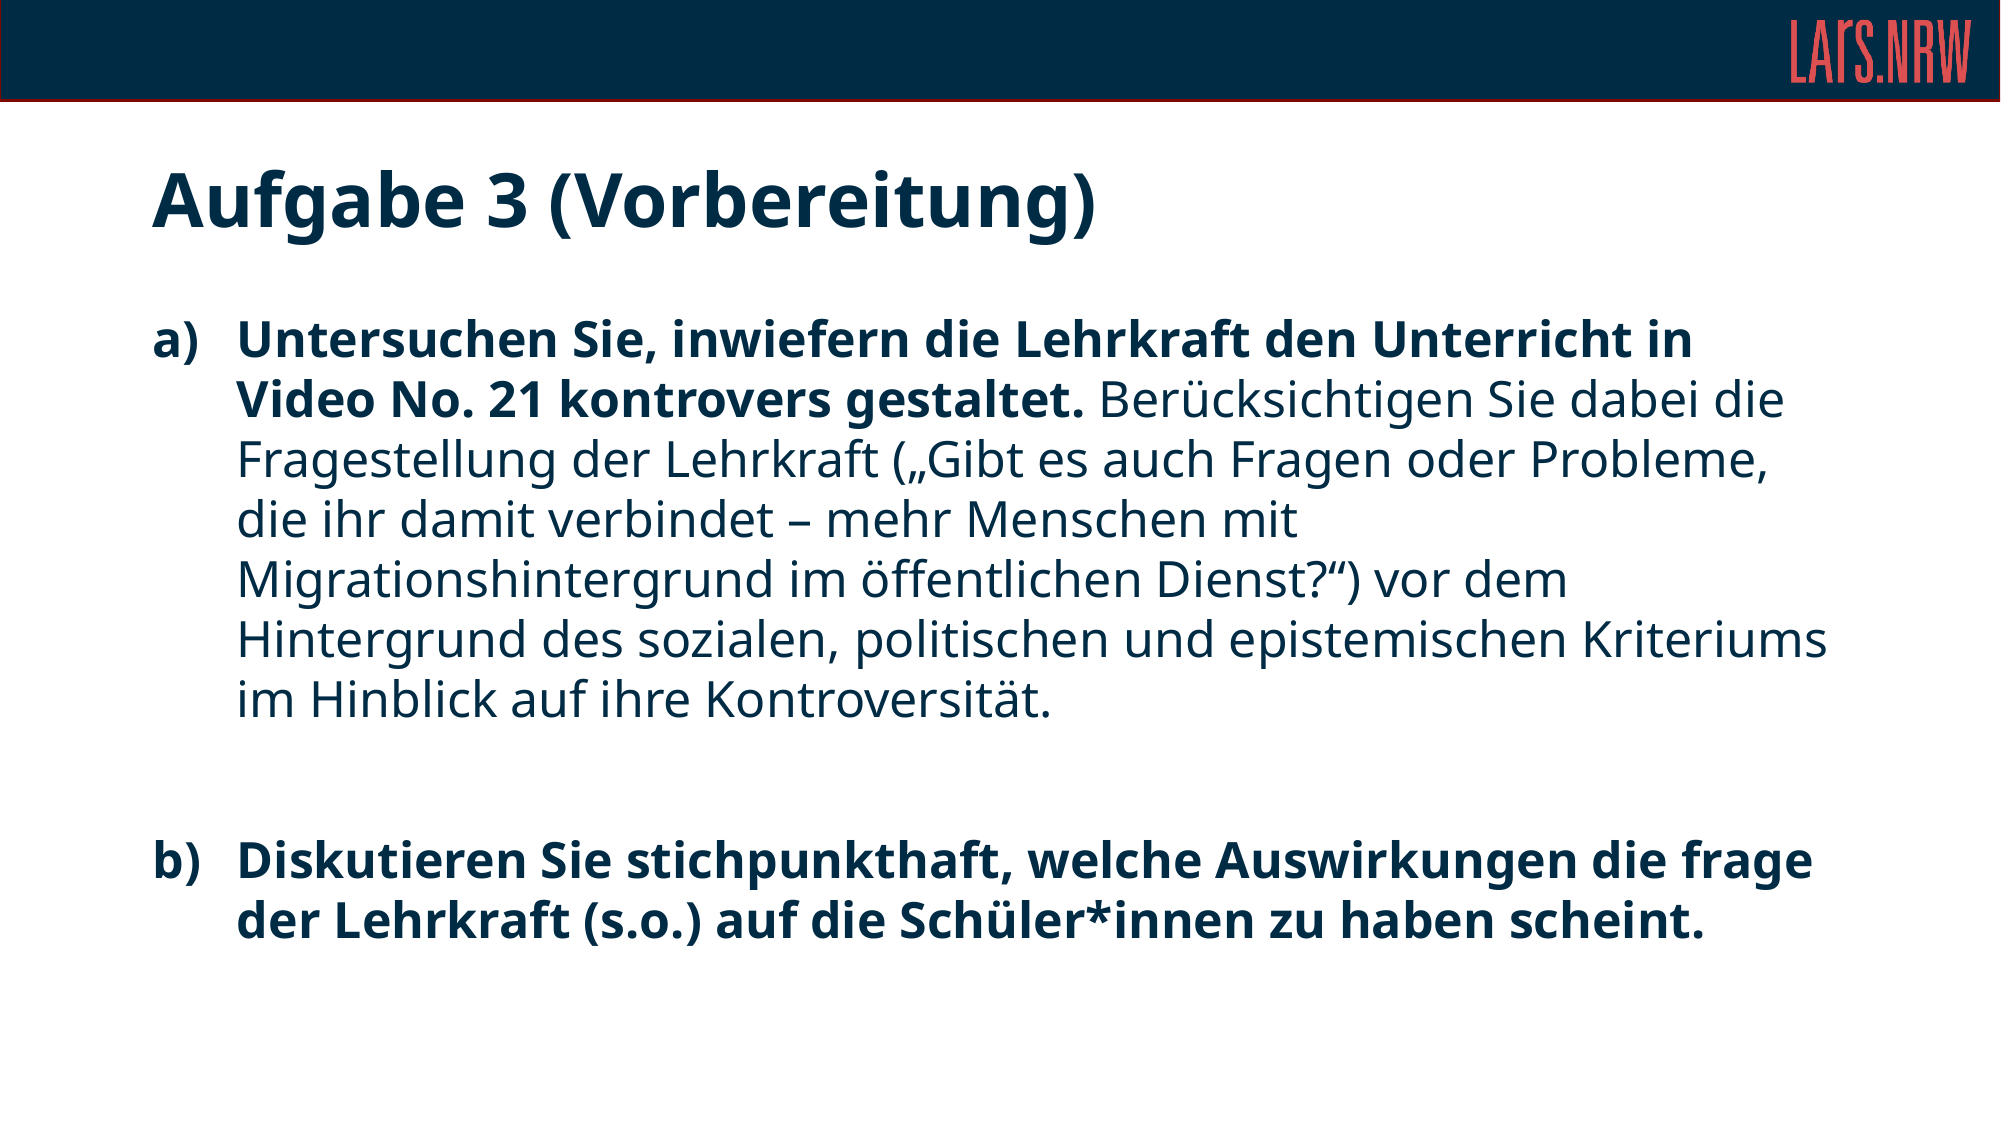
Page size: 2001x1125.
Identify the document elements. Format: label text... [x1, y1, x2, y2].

list Untersuchen Sie, inwiefern die Lehrkraft den Unterricht in Video No. 21 kontrovers gestaltet. Berücksichtigen Sie dabei die Fragestellung der Lehrkraft („Gibt es auch Fragen oder Probleme, die ihr damit verbindet – mehr Menschen mit Migrationshintergrund im öffentlichen Dienst?“) vor dem Hintergrund des sozialen, politischen und epistemischen Kriteriums im Hinblick auf ihre Kontroversität. Diskutieren Sie stichpunkthaft, welche Auswirkungen die frage der Lehrkraft (s.o.) auf die Schüler*innen zu haben scheint. [137, 299, 1863, 1014]
title Aufgabe 3 (Vorbereitung) [137, 128, 1863, 278]
picture [1773, 6, 1977, 99]
